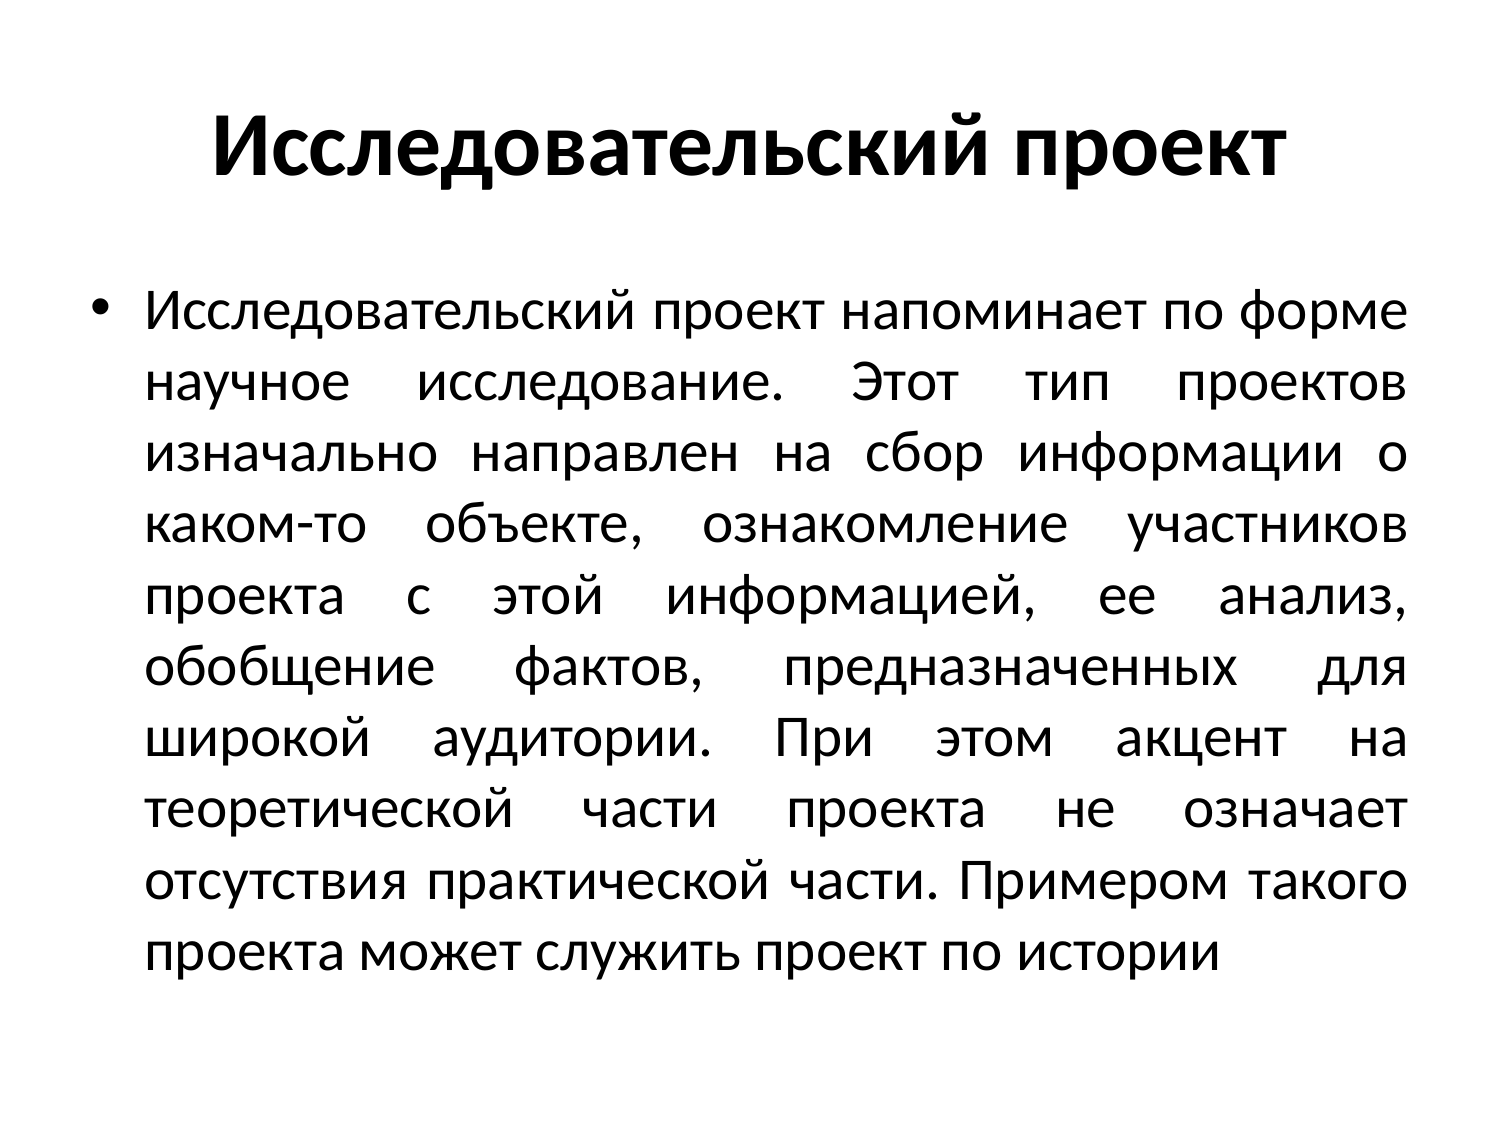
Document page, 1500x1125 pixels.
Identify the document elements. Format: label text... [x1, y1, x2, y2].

list Исследовательский проект напоминает по форме научное исследование. Этот тип проектов изначально направлен на сбор информации о каком-то объекте, ознакомление участников проекта с этой информацией, ее анализ, обобщение фактов, предназначенных для широкой аудитории. При этом акцент на теоретической части проекта не означает отсутствия практической части. Примером такого проекта может служить проект по истории [75, 262, 1425, 1005]
title Исследовательский проект [75, 45, 1425, 233]
